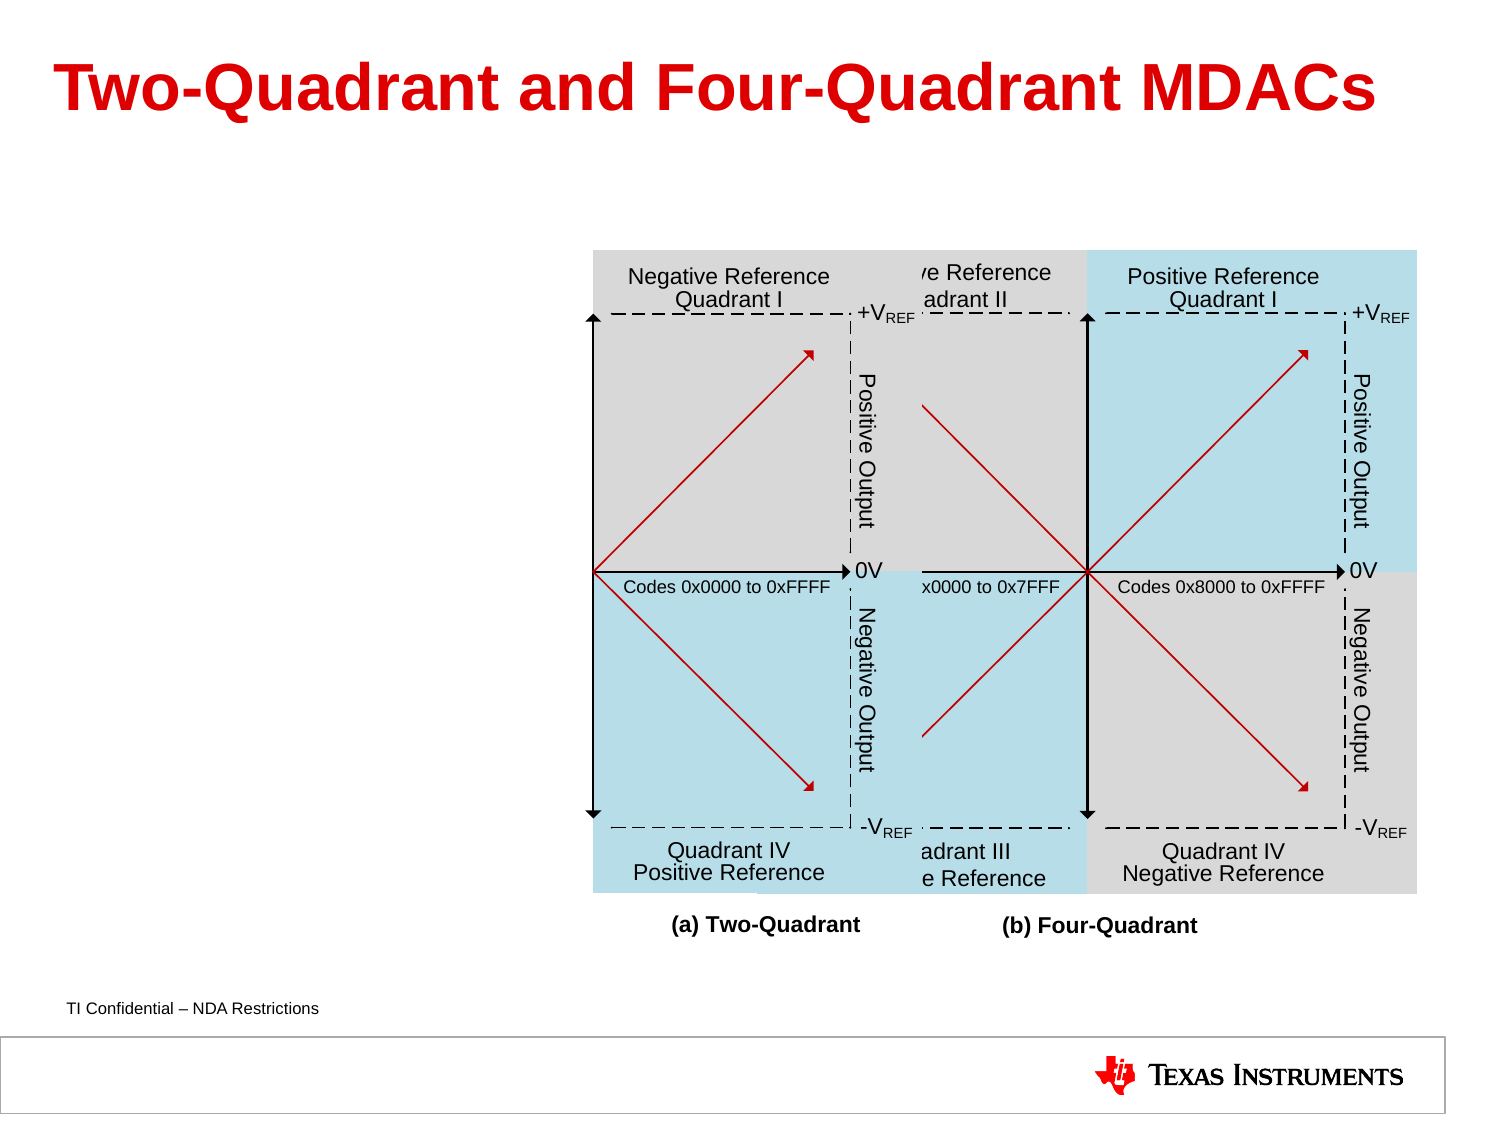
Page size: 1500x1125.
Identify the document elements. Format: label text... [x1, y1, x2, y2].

title Two-Quadrant and Four-Quadrant MDACs [37, 23, 1426, 158]
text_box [928, 245, 1423, 945]
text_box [579, 245, 928, 945]
picture [1095, 1056, 1403, 1095]
